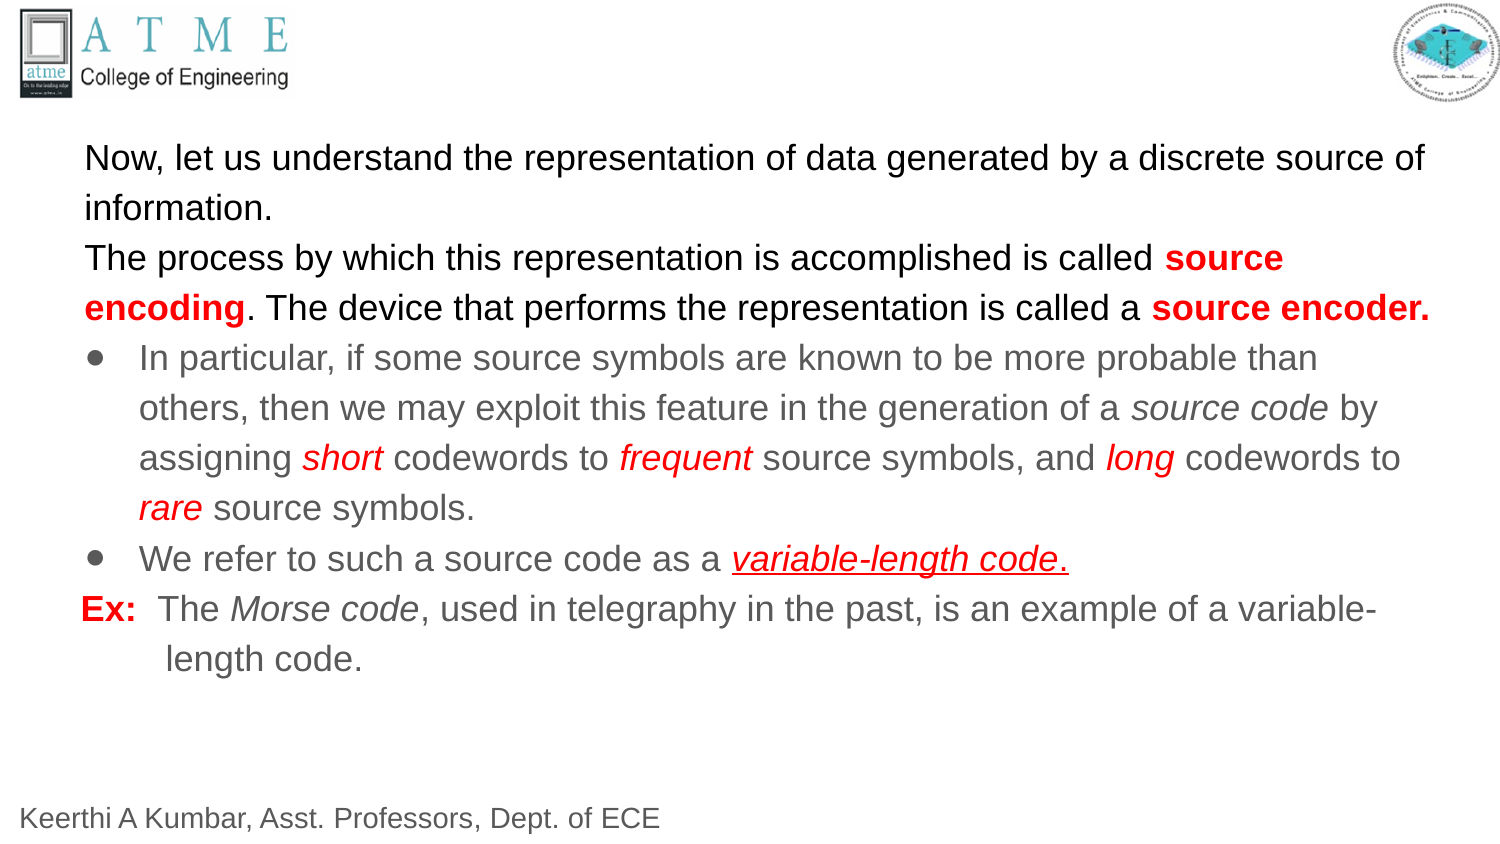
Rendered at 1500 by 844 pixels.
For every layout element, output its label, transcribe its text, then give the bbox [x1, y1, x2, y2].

picture [1389, 1, 1500, 104]
list Now, let us understand the representation of data generated by a discrete source of information. The process by which this representation is accomplished is called source encoding. The device that performs the representation is called a source encoder. In particular, if some source symbols are known to be more probable than others, then we may exploit this feature in the generation of a source code by assigning short codewords to frequent source symbols, and long codewords to rare source symbols. We refer to such a source code as a variable-length code. Ex: The Morse code, used in telegraphy in the past, is an example of a variable-length code. [51, 112, 1449, 750]
picture [17, 6, 295, 99]
